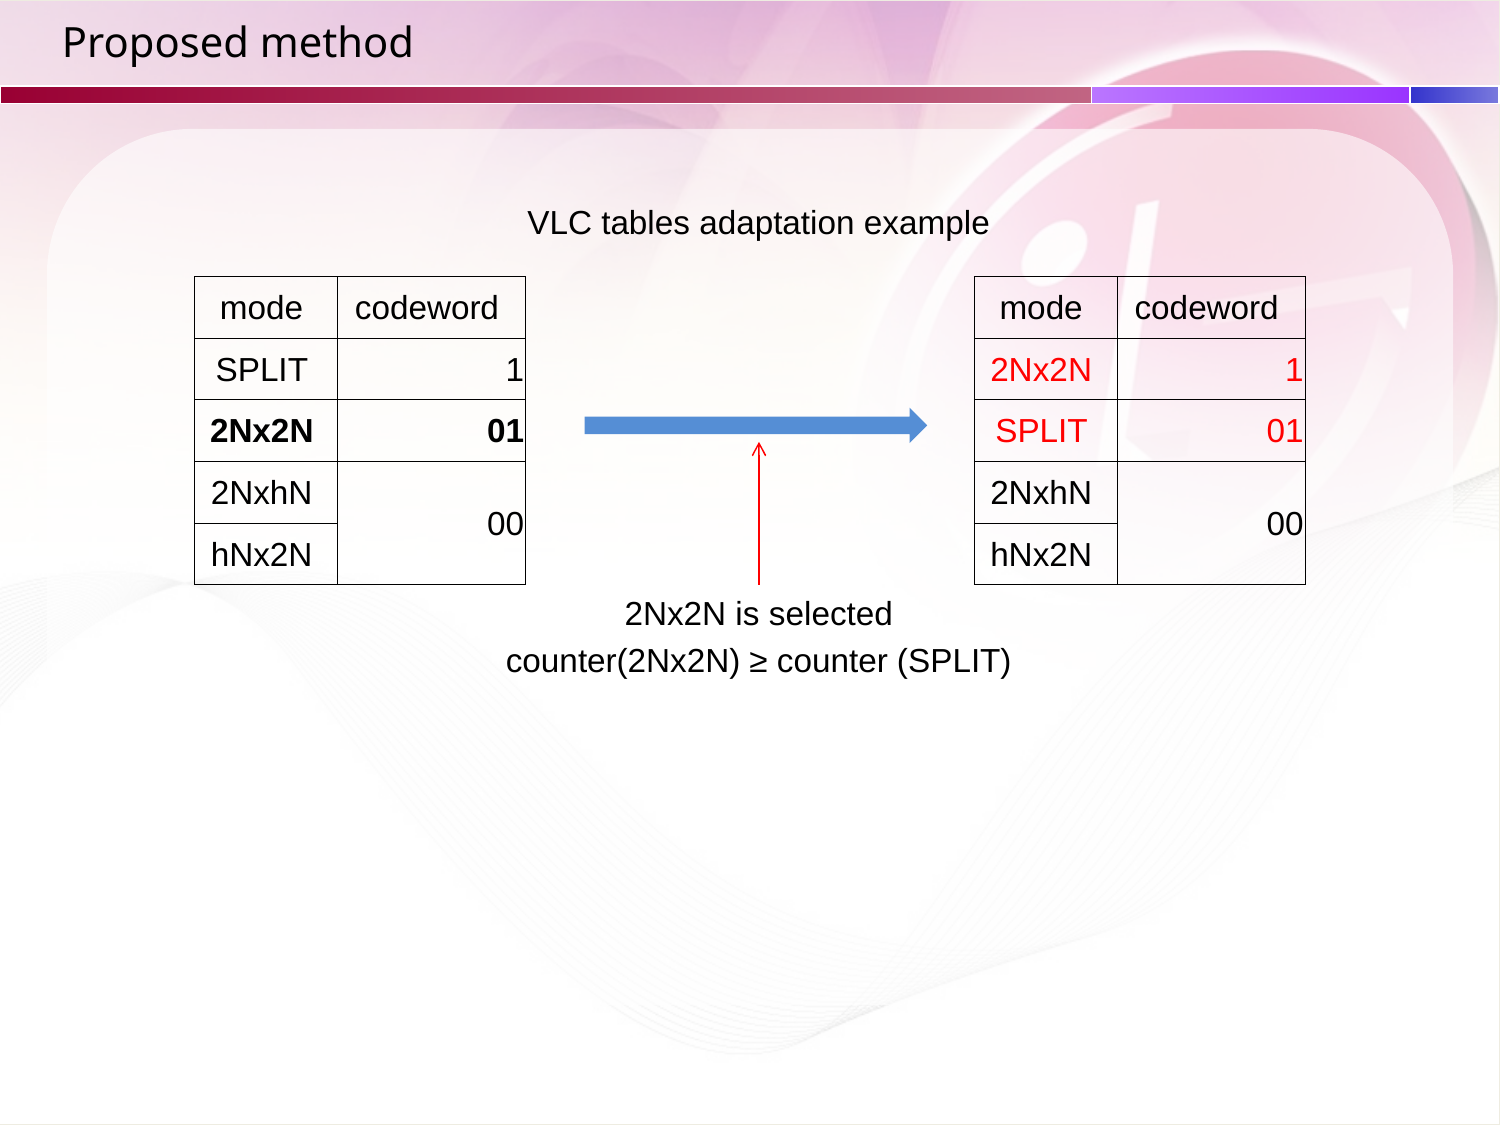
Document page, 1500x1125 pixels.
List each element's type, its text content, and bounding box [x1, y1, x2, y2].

table_cell 00 [1118, 462, 1305, 584]
table_cell 2NxhN [975, 462, 1117, 523]
text_box [0, 0, 1500, 75]
text_box 2Nx2N is selected counter(2Nx2N) ≥ counter (SPLIT) [449, 584, 1069, 740]
table_cell 2Nx2N [975, 339, 1117, 399]
text_box [584, 407, 928, 444]
table_cell 2NxhN [195, 462, 337, 523]
table_cell 00 [338, 462, 525, 584]
table_header mode [195, 277, 337, 338]
table_cell SPLIT [195, 339, 337, 399]
table_cell hNx2N [975, 524, 1117, 584]
table_cell 01 [1118, 400, 1305, 461]
table_cell SPLIT [975, 400, 1117, 461]
table_header codeword [1118, 277, 1305, 338]
table_cell 01 [338, 400, 525, 461]
table_cell 1 [338, 339, 525, 399]
table_cell 1 [1118, 339, 1305, 399]
table_header codeword [338, 277, 525, 338]
title Proposed method [46, 75, 1454, 83]
table_cell 2Nx2N [195, 400, 337, 461]
table_cell hNx2N [195, 524, 337, 584]
text_box VLC tables adaptation example [106, 193, 1412, 253]
table_header mode [975, 277, 1117, 338]
